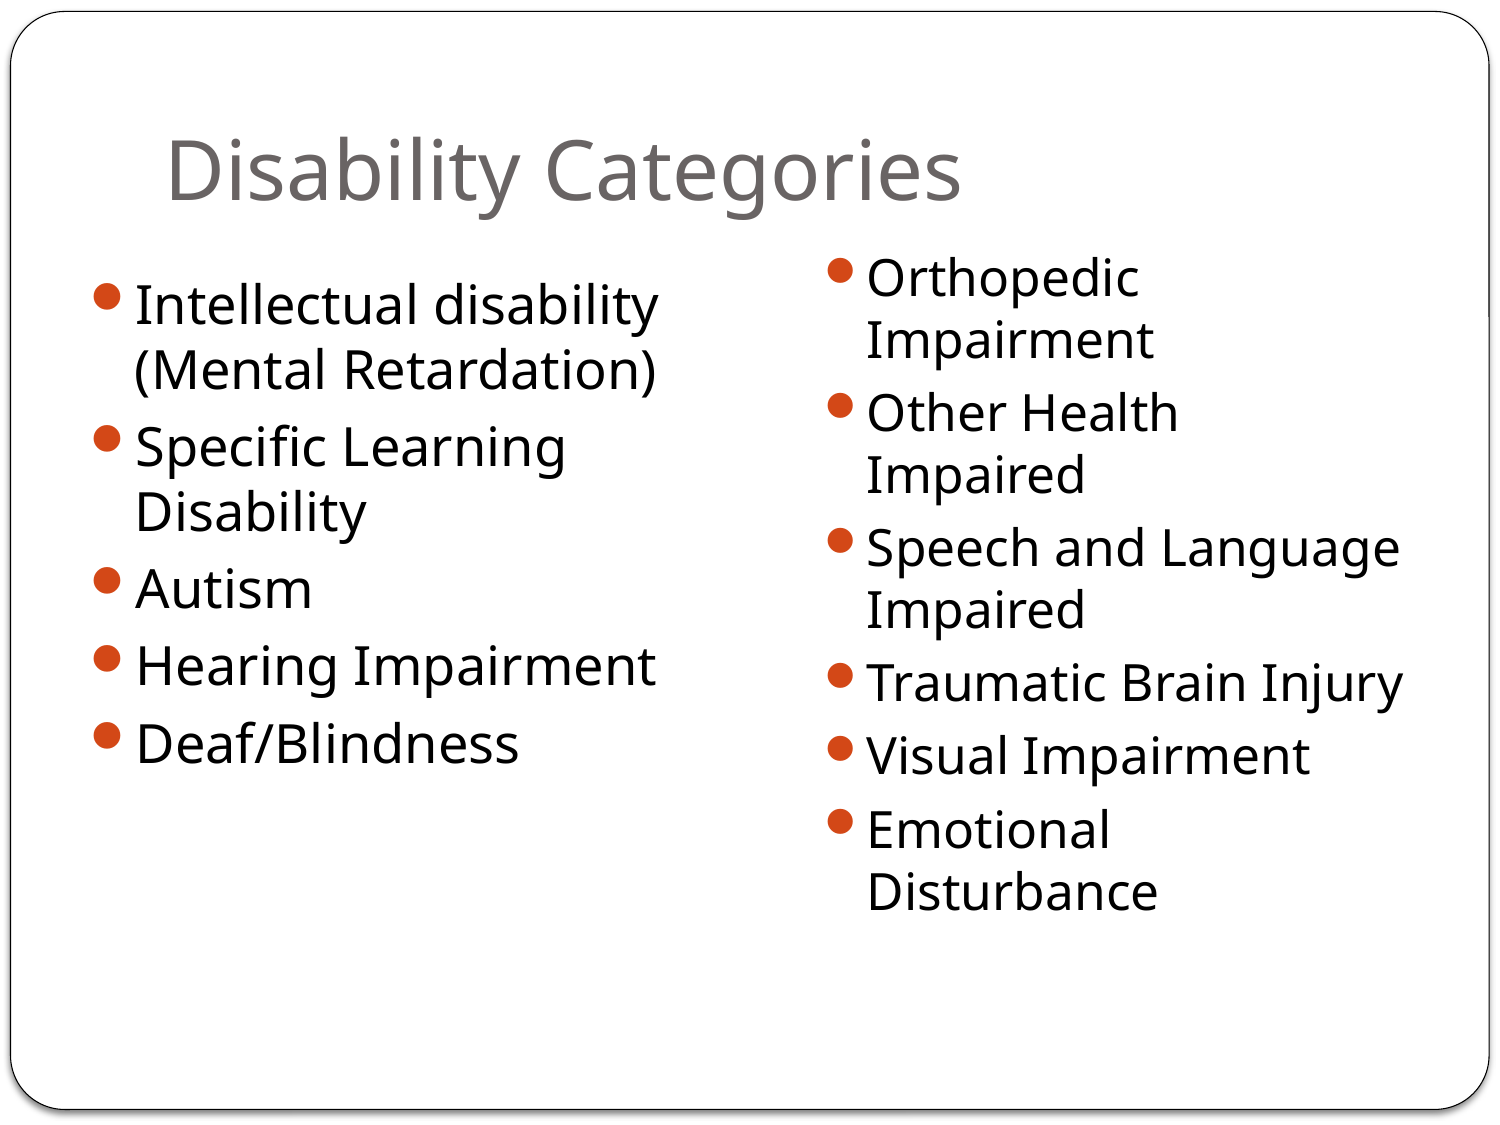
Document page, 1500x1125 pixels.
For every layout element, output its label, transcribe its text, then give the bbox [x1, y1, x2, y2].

list Intellectual disability (Mental Retardation) Specific Learning Disability Autism Hearing Impairment Deaf/Blindness [75, 262, 738, 1063]
list Orthopedic Impairment Other Health Impaired Speech and Language Impaired Traumatic Brain Injury Visual Impairment Emotional Disturbance [809, 237, 1425, 988]
title Disability Categories [150, 45, 1425, 233]
